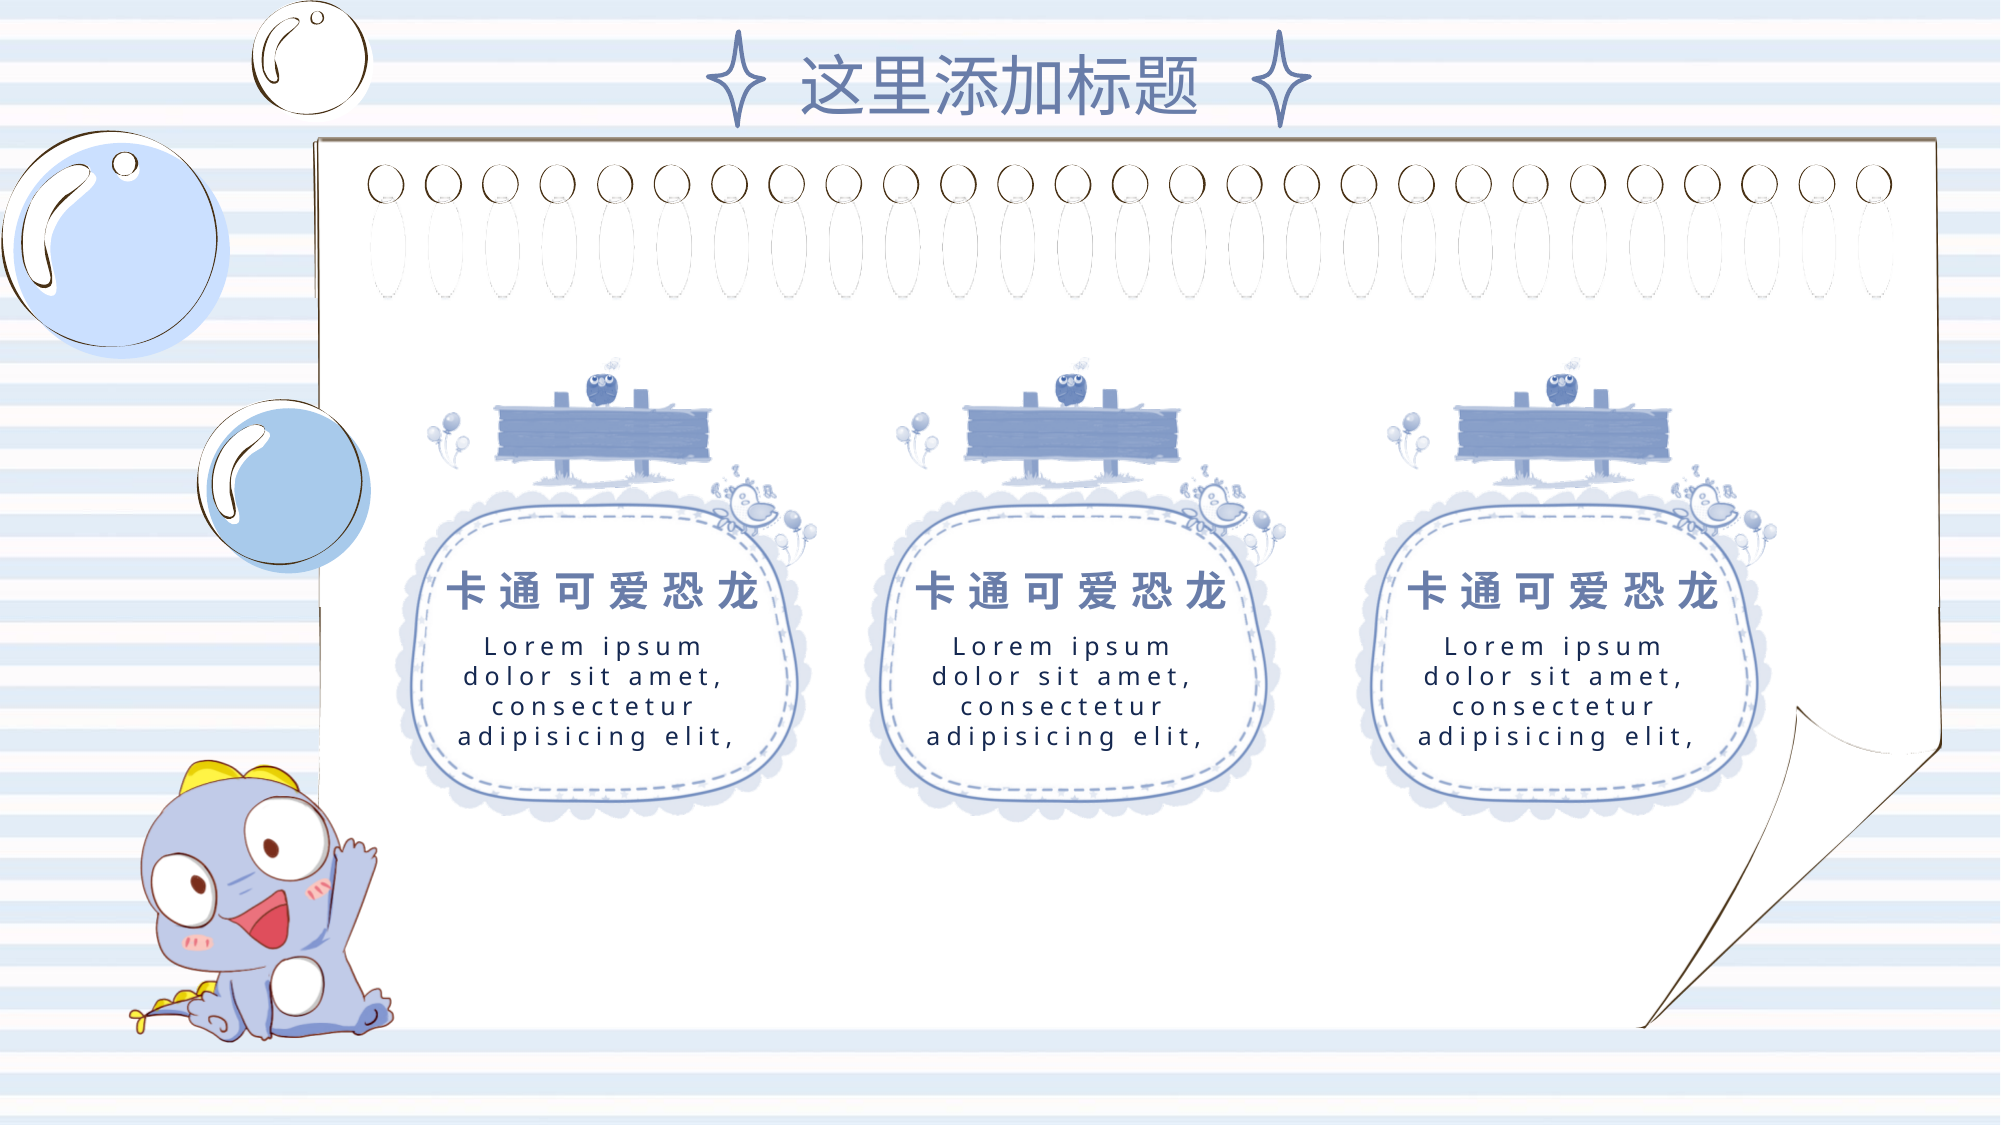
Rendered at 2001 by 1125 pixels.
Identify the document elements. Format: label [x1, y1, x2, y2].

picture [0, 0, 2001, 1125]
text_box [0, 0, 1942, 1029]
